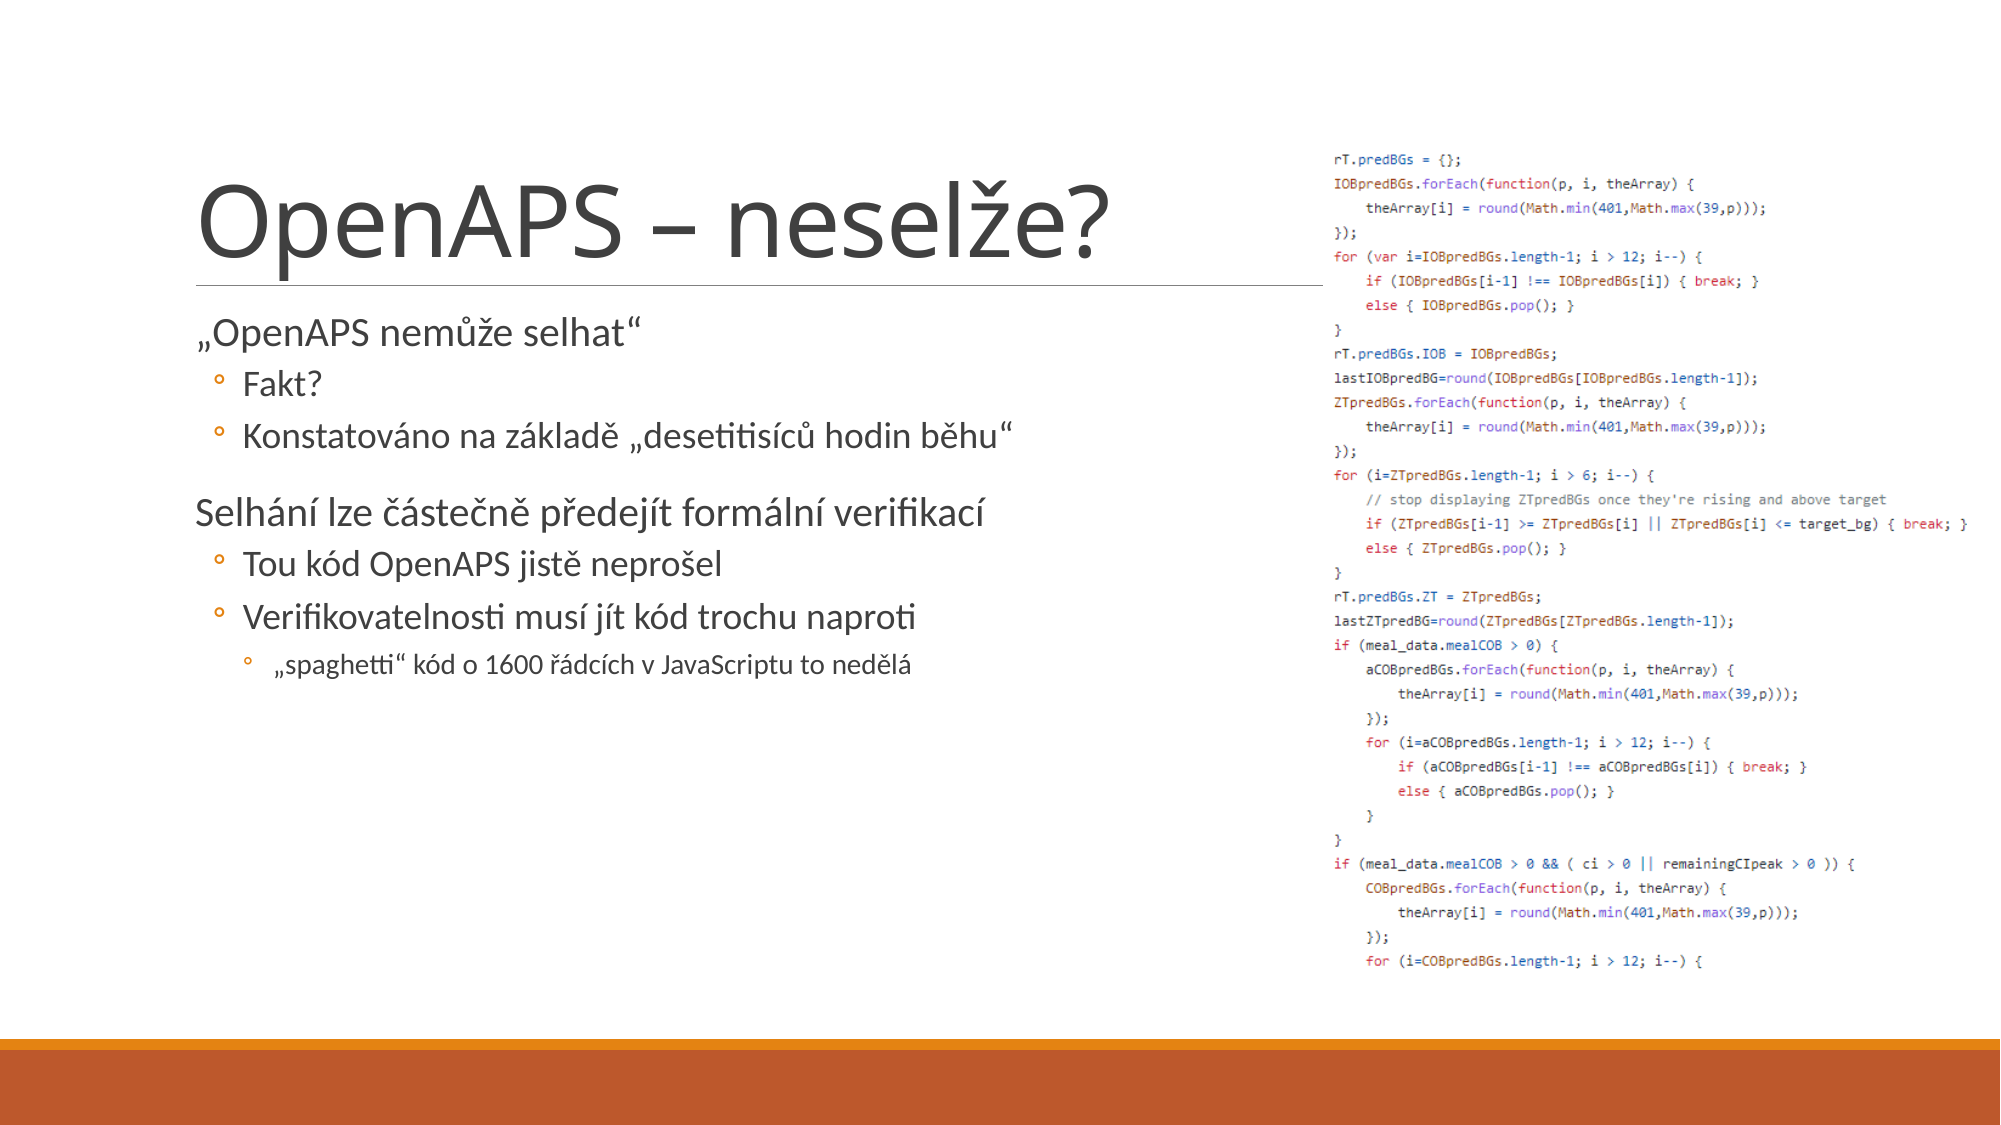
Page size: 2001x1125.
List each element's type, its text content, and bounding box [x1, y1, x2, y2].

list „OpenAPS nemůže selhat“ Fakt? Konstatováno na základě „desetitisíců hodin běhu“ Selhání lze částečně předejít formální verifikací Tou kód OpenAPS jistě neprošel Verifikovatelnosti musí jít kód trochu naproti „spaghetti“ kód o 1600 řádcích v JavaScriptu to nedělá [180, 302, 1320, 963]
title OpenAPS – neselže? [180, 47, 1830, 285]
picture [1322, 151, 1967, 979]
